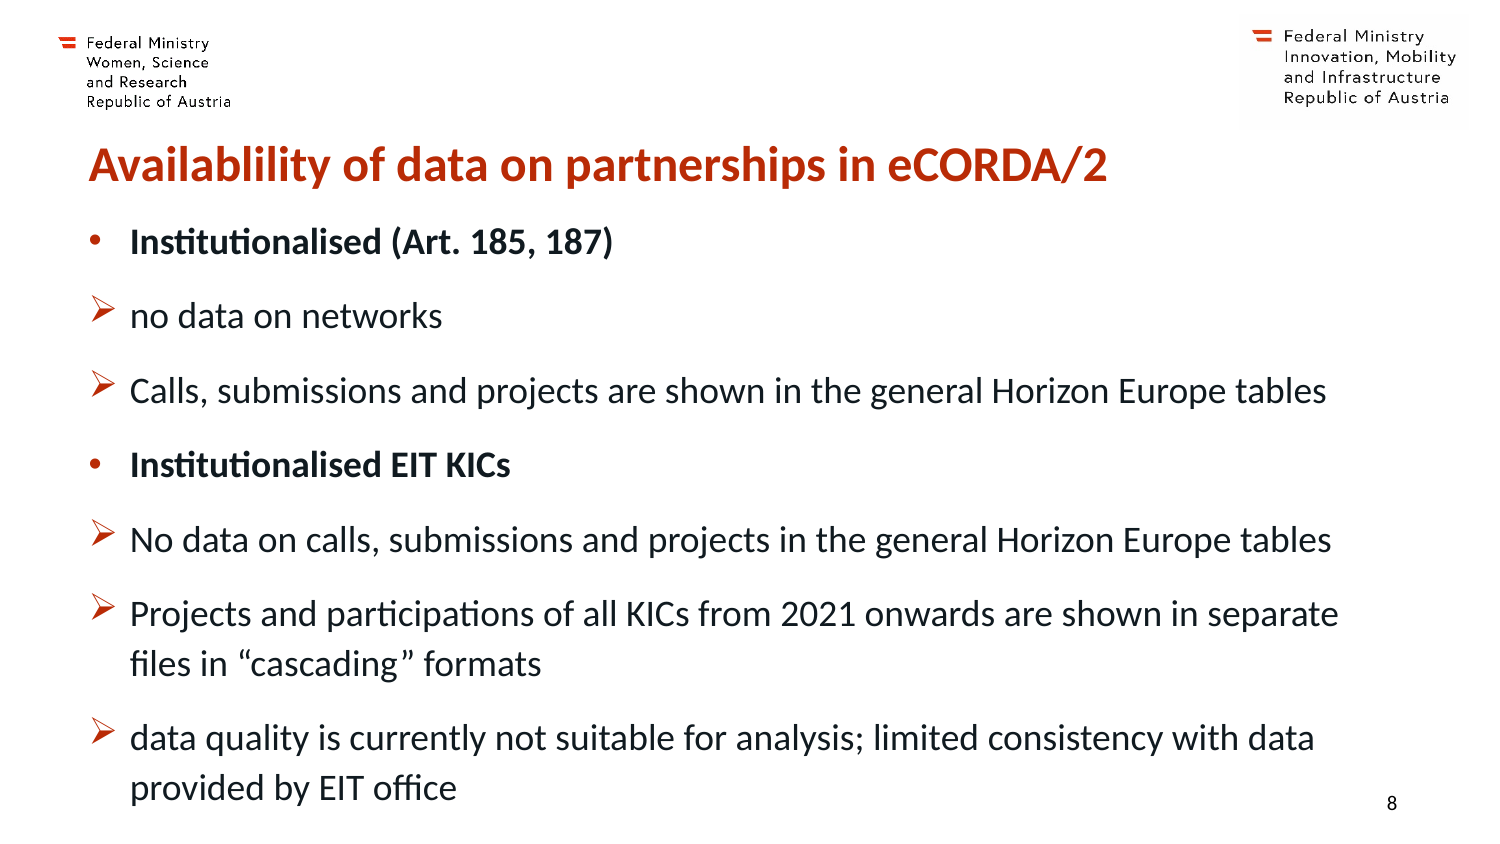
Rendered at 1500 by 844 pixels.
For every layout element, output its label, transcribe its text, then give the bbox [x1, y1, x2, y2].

list Institutionalised (Art. 185, 187) no data on networks Calls, submissions and projects are shown in the general Horizon Europe tables Institutionalised EIT KICs No data on calls, submissions and projects in the general Horizon Europe tables Projects and participations of all KICs from 2021 onwards are shown in separate files in “cascading” formats data quality is currently not suitable for analysis; limited consistency with data provided by EIT office [88, 212, 1398, 768]
title Availablility of data on partnerships in eCORDA/2 [88, 129, 1398, 201]
picture [1239, 14, 1469, 130]
picture [58, 33, 325, 116]
slide_number 8 [1239, 785, 1398, 819]
